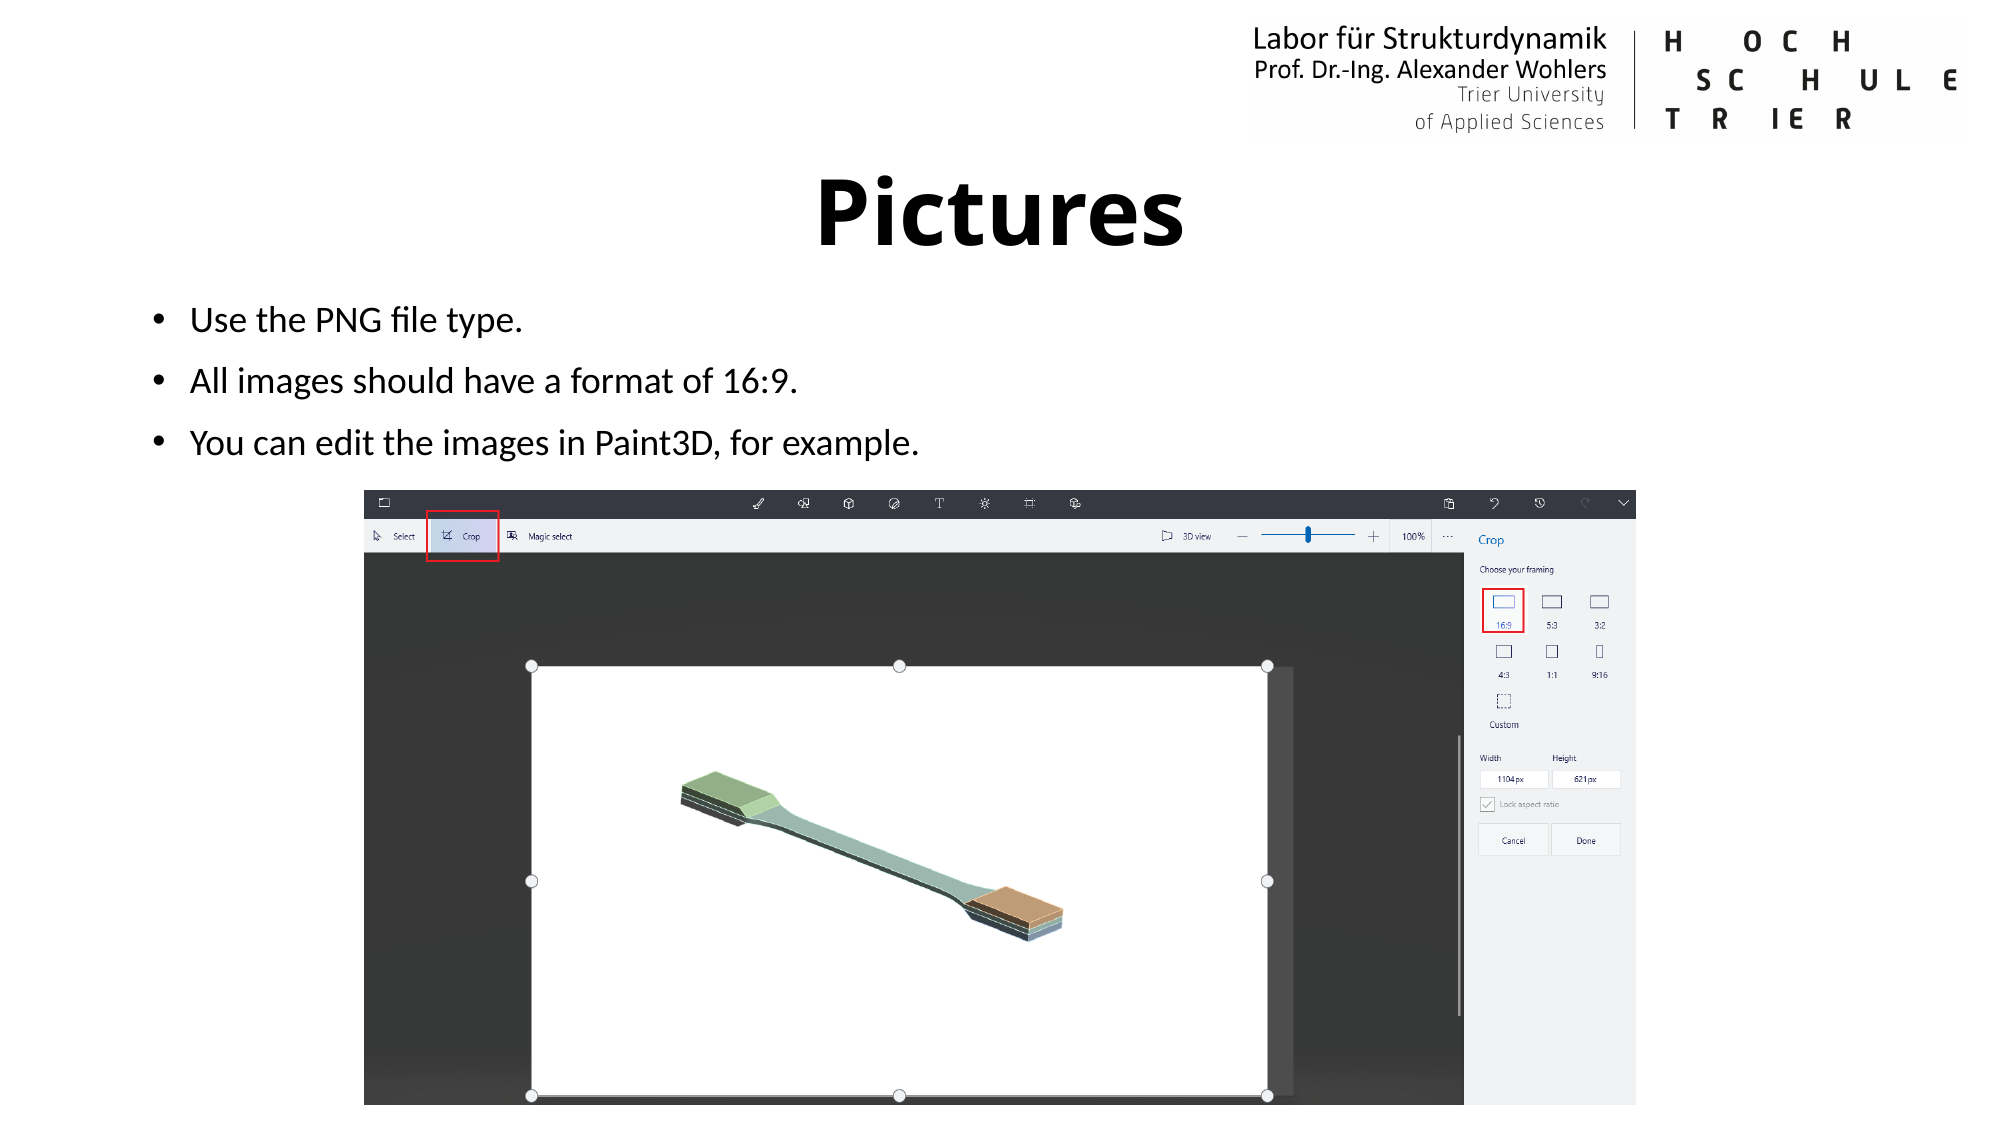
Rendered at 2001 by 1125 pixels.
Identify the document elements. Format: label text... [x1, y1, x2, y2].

picture [1249, 19, 1965, 140]
title Pictures [308, 139, 1692, 292]
picture [364, 490, 1636, 1105]
list Use the PNG file type. All images should have a format of 16:9. You can edit the images in Paint3D, for example. [137, 292, 1863, 1007]
